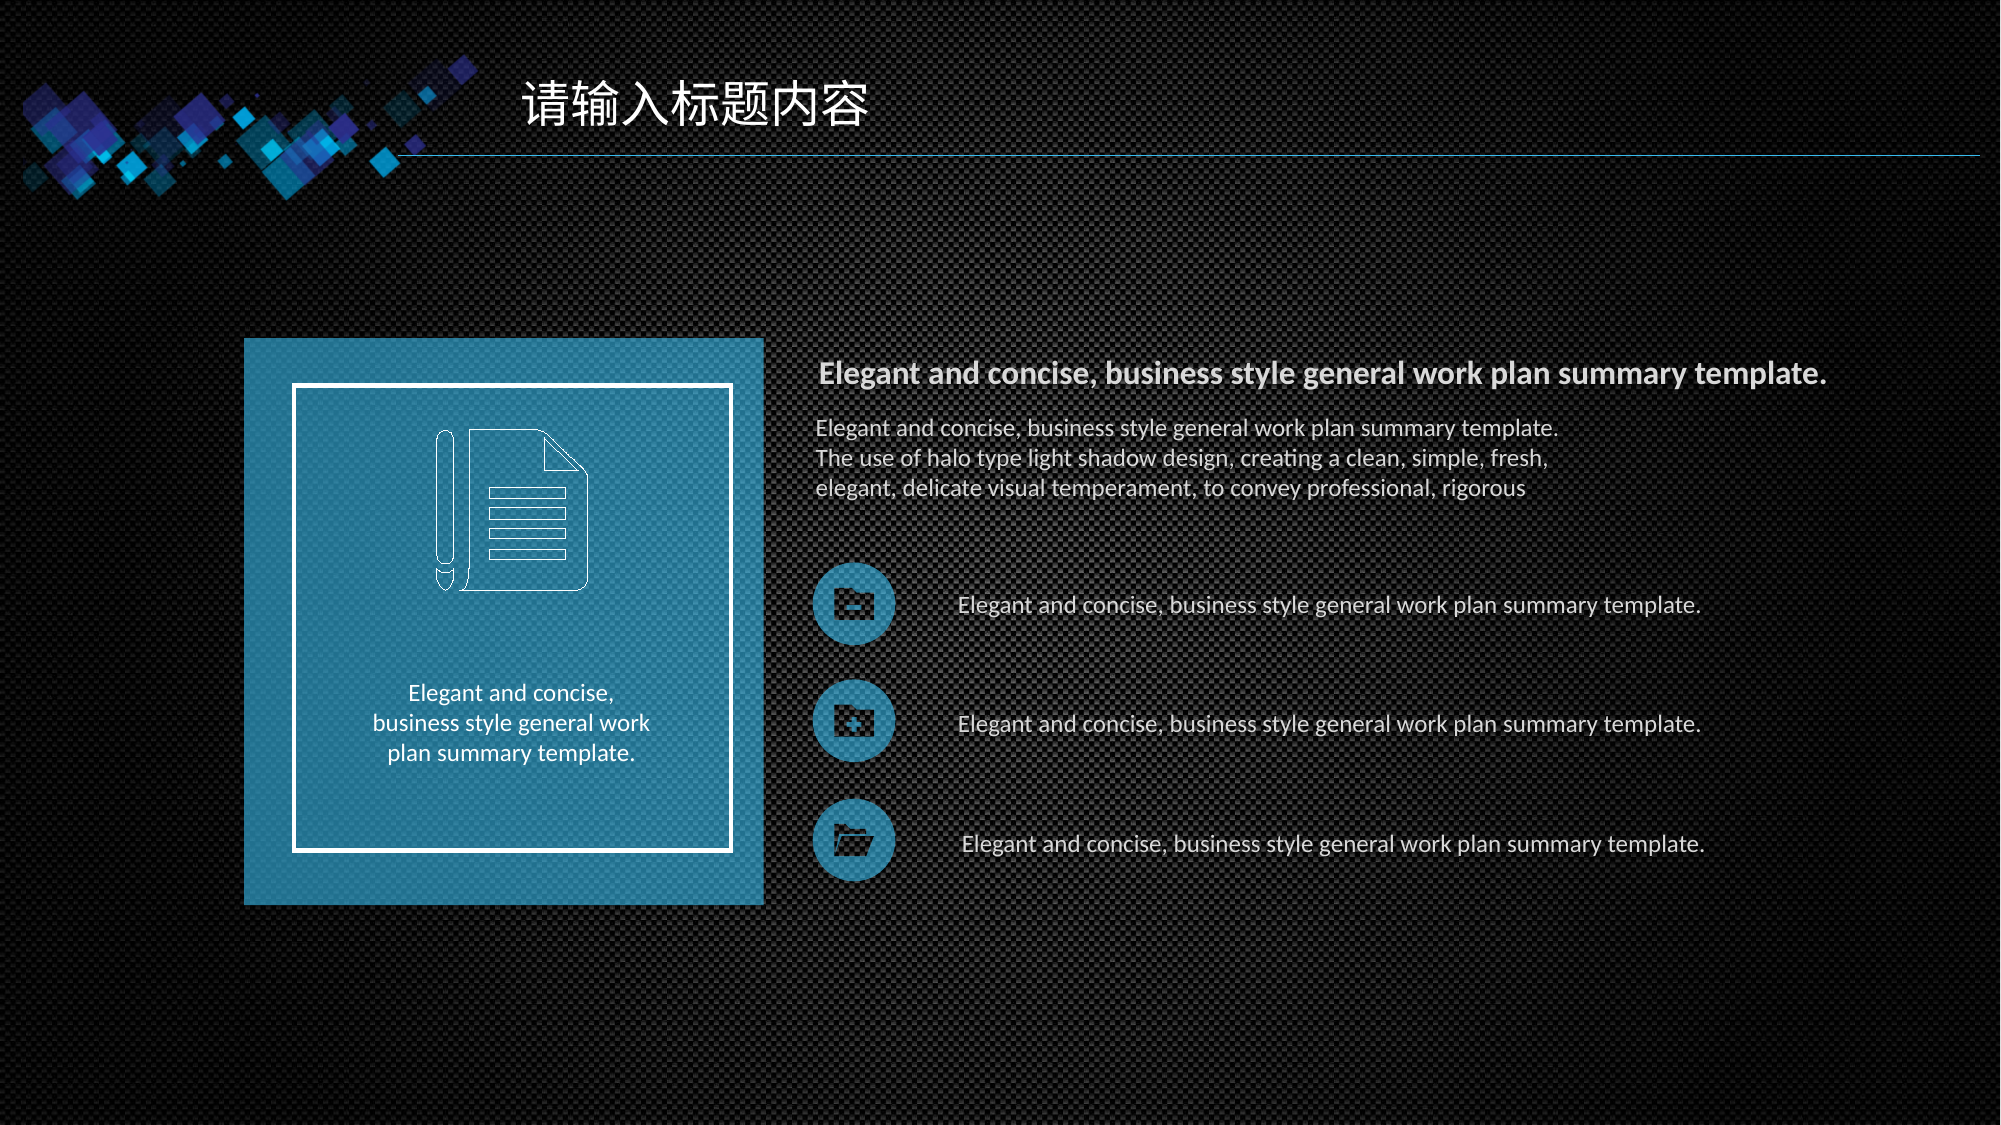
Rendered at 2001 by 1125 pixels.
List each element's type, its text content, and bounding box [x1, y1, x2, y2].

text_box [811, 797, 897, 883]
text_box [834, 704, 874, 737]
text_box [811, 561, 895, 647]
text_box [23, 48, 1981, 209]
text_box [834, 587, 874, 620]
text_box Elegant and concise, business style general work plan summary template. The use of halo type light shadow design, creating a clean, simple, fresh, elegant, delicate visual temperament, to convey professional, rigorous [800, 404, 1582, 510]
text_box [243, 337, 765, 906]
text_box Elegant and concise, business style general work plan summary template. [796, 343, 1853, 399]
text_box Elegant and concise, business style general work plan summary template. [895, 581, 1766, 626]
text_box Elegant and concise, business style general work plan summary template. [899, 819, 1770, 865]
text_box Elegant and concise, business style general work plan summary template. [352, 668, 672, 774]
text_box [436, 429, 588, 592]
text_box [811, 678, 895, 764]
picture [0, 0, 2001, 1125]
text_box [293, 384, 732, 851]
text_box [834, 823, 874, 857]
text_box Elegant and concise, business style general work plan summary template. [895, 700, 1766, 745]
